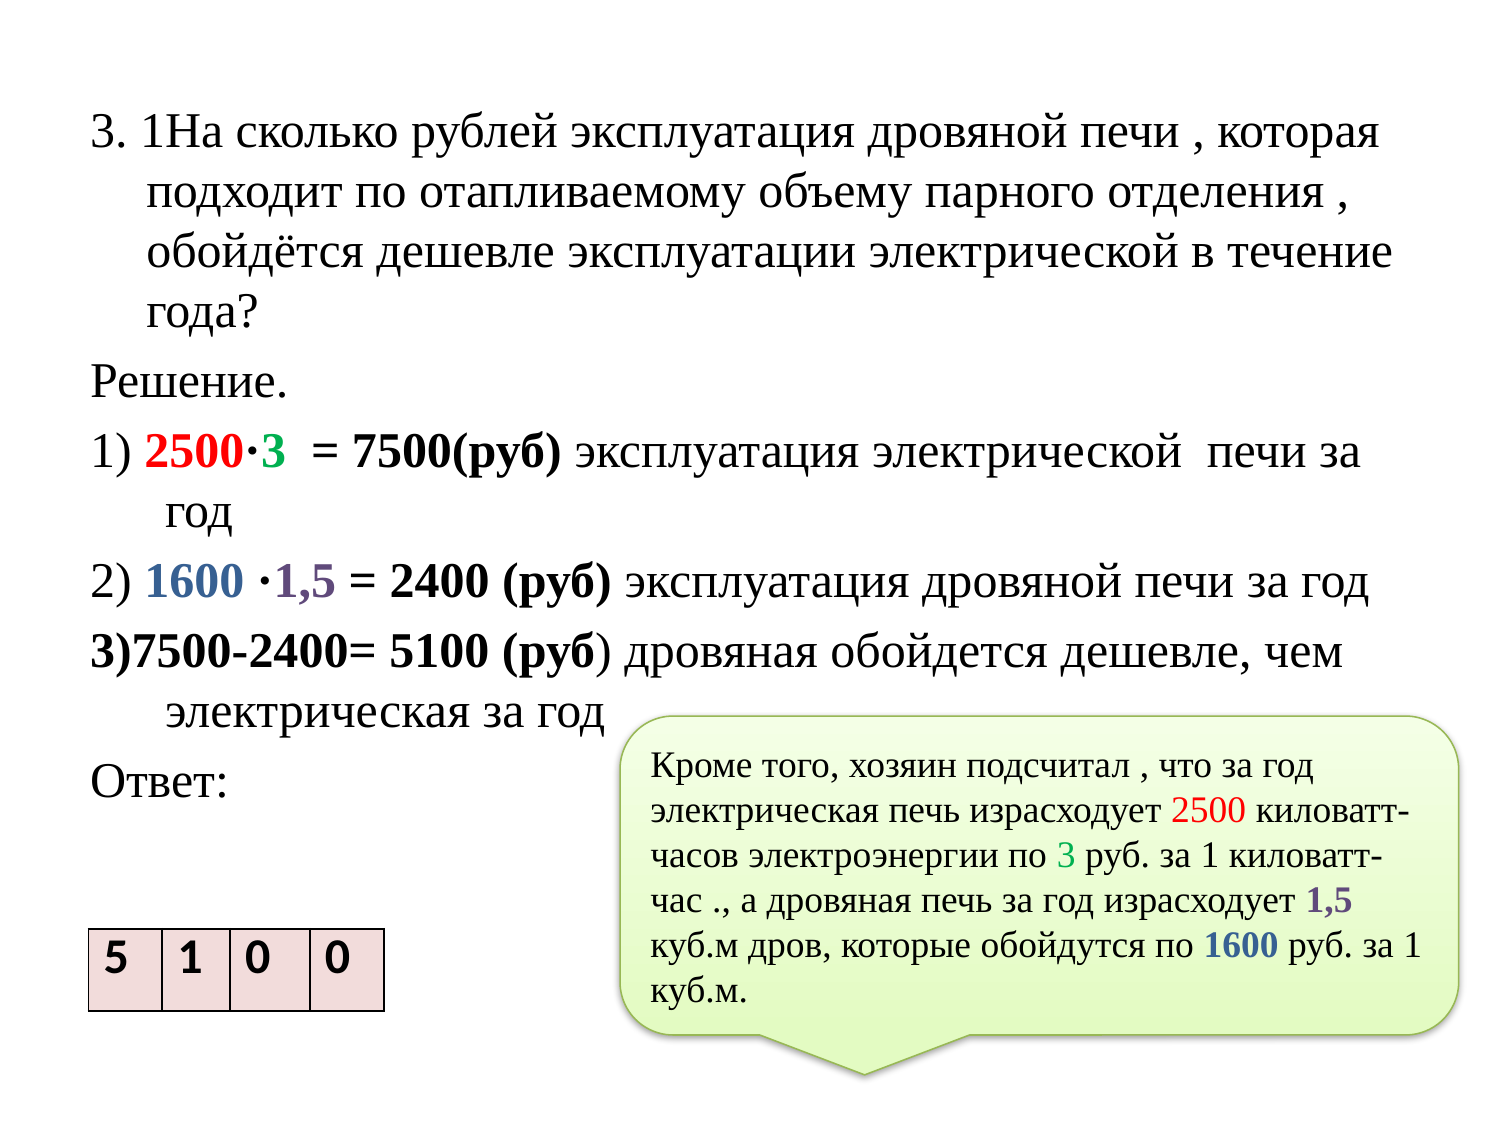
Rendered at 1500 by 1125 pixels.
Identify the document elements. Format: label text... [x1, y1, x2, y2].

text_box Кроме того, хозяин подсчитал , что за год электрическая печь израсходует 2500 киловатт-часов электроэнергии по 3 руб. за 1 киловатт-час ., а дровяная печь за год израсходует 1,5 куб.м дров, которые обойдутся по 1600 руб. за 1 куб.м. [619, 715, 1460, 1076]
table_header 0 [311, 930, 383, 1010]
list 3. 1На сколько рублей эксплуатация дровяной печи , которая подходит по отапливаемому объему парного отделения , обойдётся дешевле эксплуатации электрической в течение года? Решение. 1) 2500·3 = 7500(руб) эксплуатация электрической печи за год 2) 1600 ·1,5 = 2400 (руб) эксплуатация дровяной печи за год 3)7500-2400= 5100 (руб) дровяная обойдется дешевле, чем электрическая за год Ответ: [75, 90, 1425, 1005]
table_header 5 [89, 930, 161, 1010]
table_header 1 [163, 930, 229, 1010]
table_header 0 [231, 930, 309, 1010]
